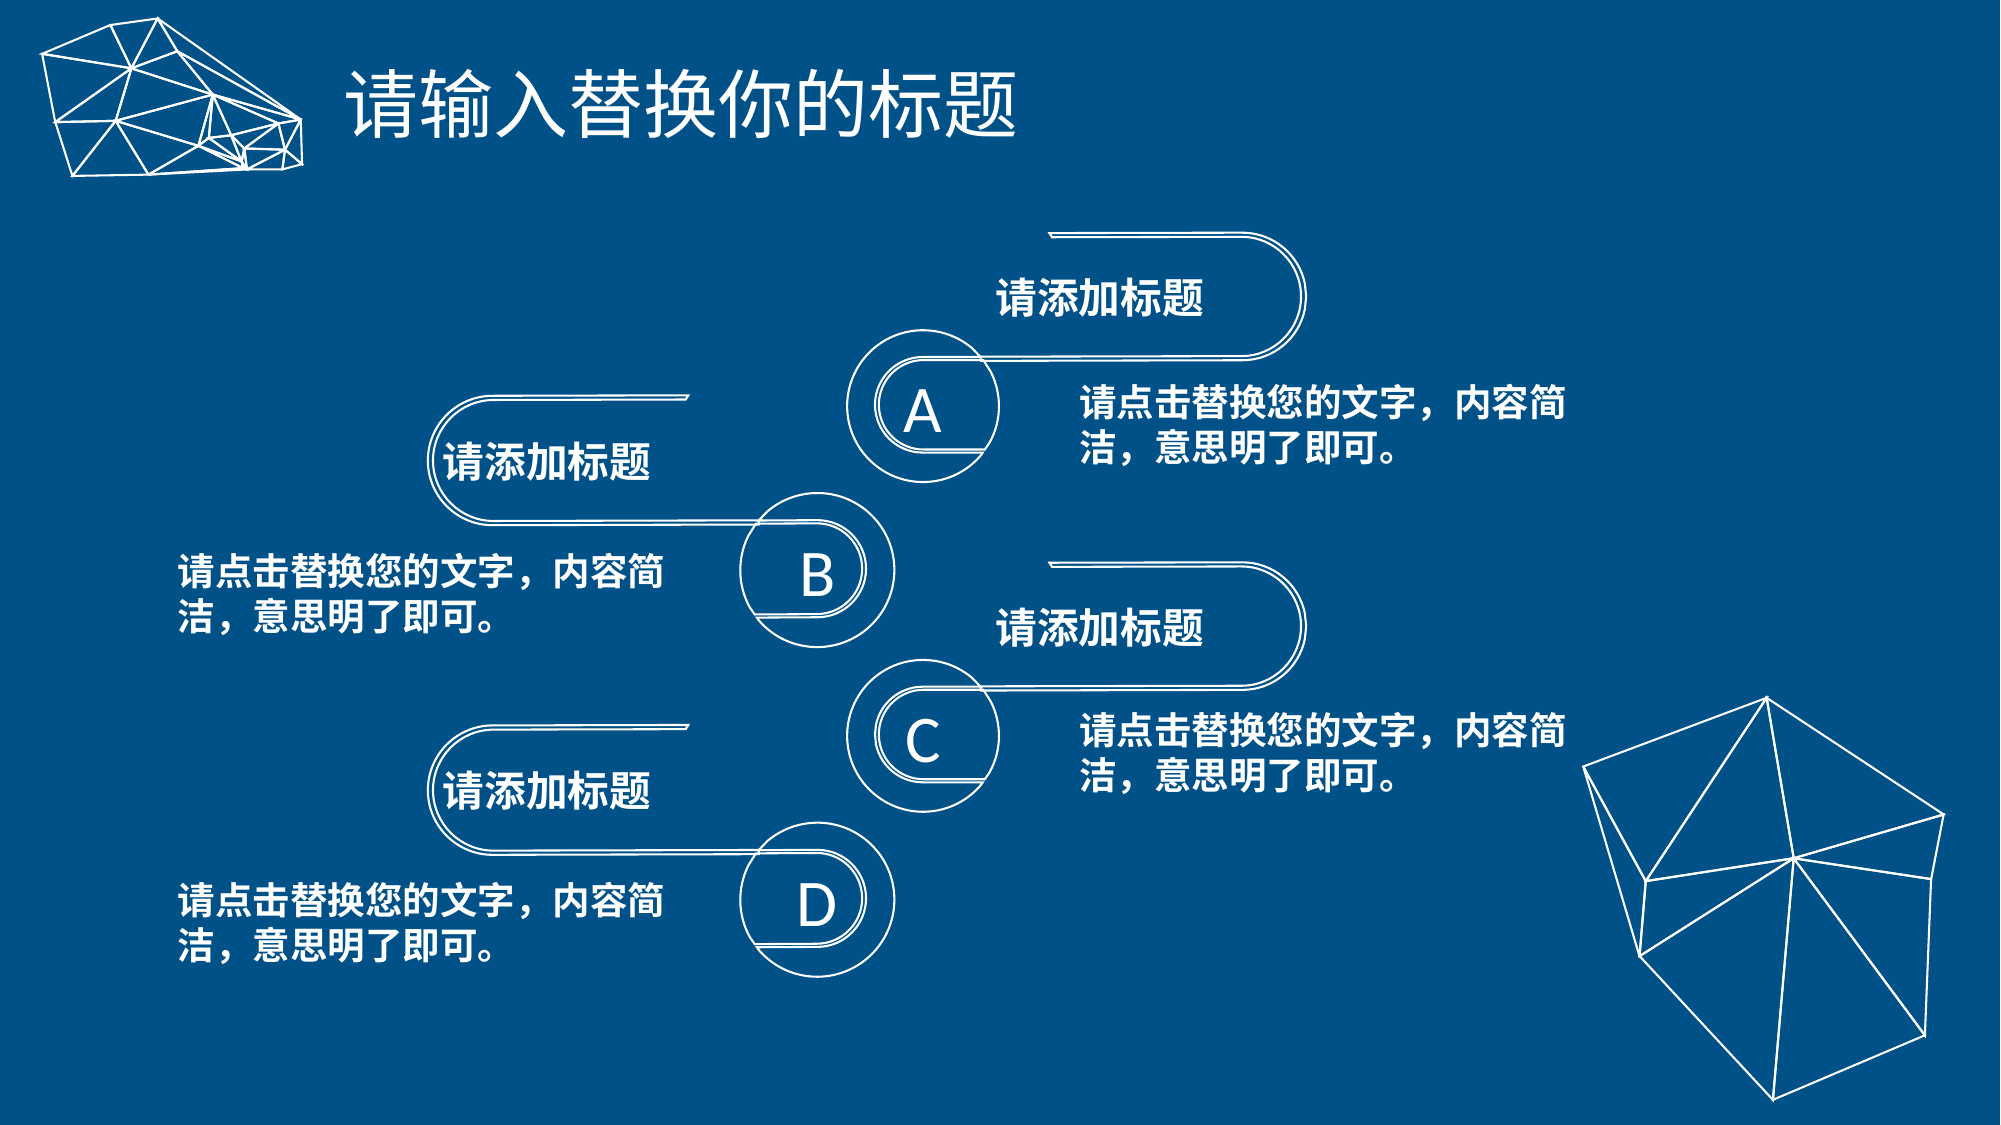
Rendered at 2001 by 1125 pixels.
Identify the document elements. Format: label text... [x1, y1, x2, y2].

text_box 请输入替换你的标题 [328, 50, 1034, 156]
text_box 请添加标题 [979, 231, 1308, 362]
text_box 请添加标题 [426, 394, 761, 527]
text_box 请点击替换您的文字，内容简洁，意思明了即可。 [162, 541, 707, 646]
text_box 请添加标题 [426, 723, 761, 856]
text_box D [739, 821, 896, 978]
text_box 请点击替换您的文字，内容简洁，意思明了即可。 [1064, 700, 1609, 805]
text_box 请点击替换您的文字，内容简洁，意思明了即可。 [162, 869, 707, 975]
text_box B [739, 492, 896, 649]
text_box 请点击替换您的文字，内容简洁，意思明了即可。 [1064, 371, 1609, 477]
text_box C [846, 658, 1000, 813]
text_box A [846, 329, 1000, 484]
text_box 请添加标题 [979, 561, 1308, 692]
